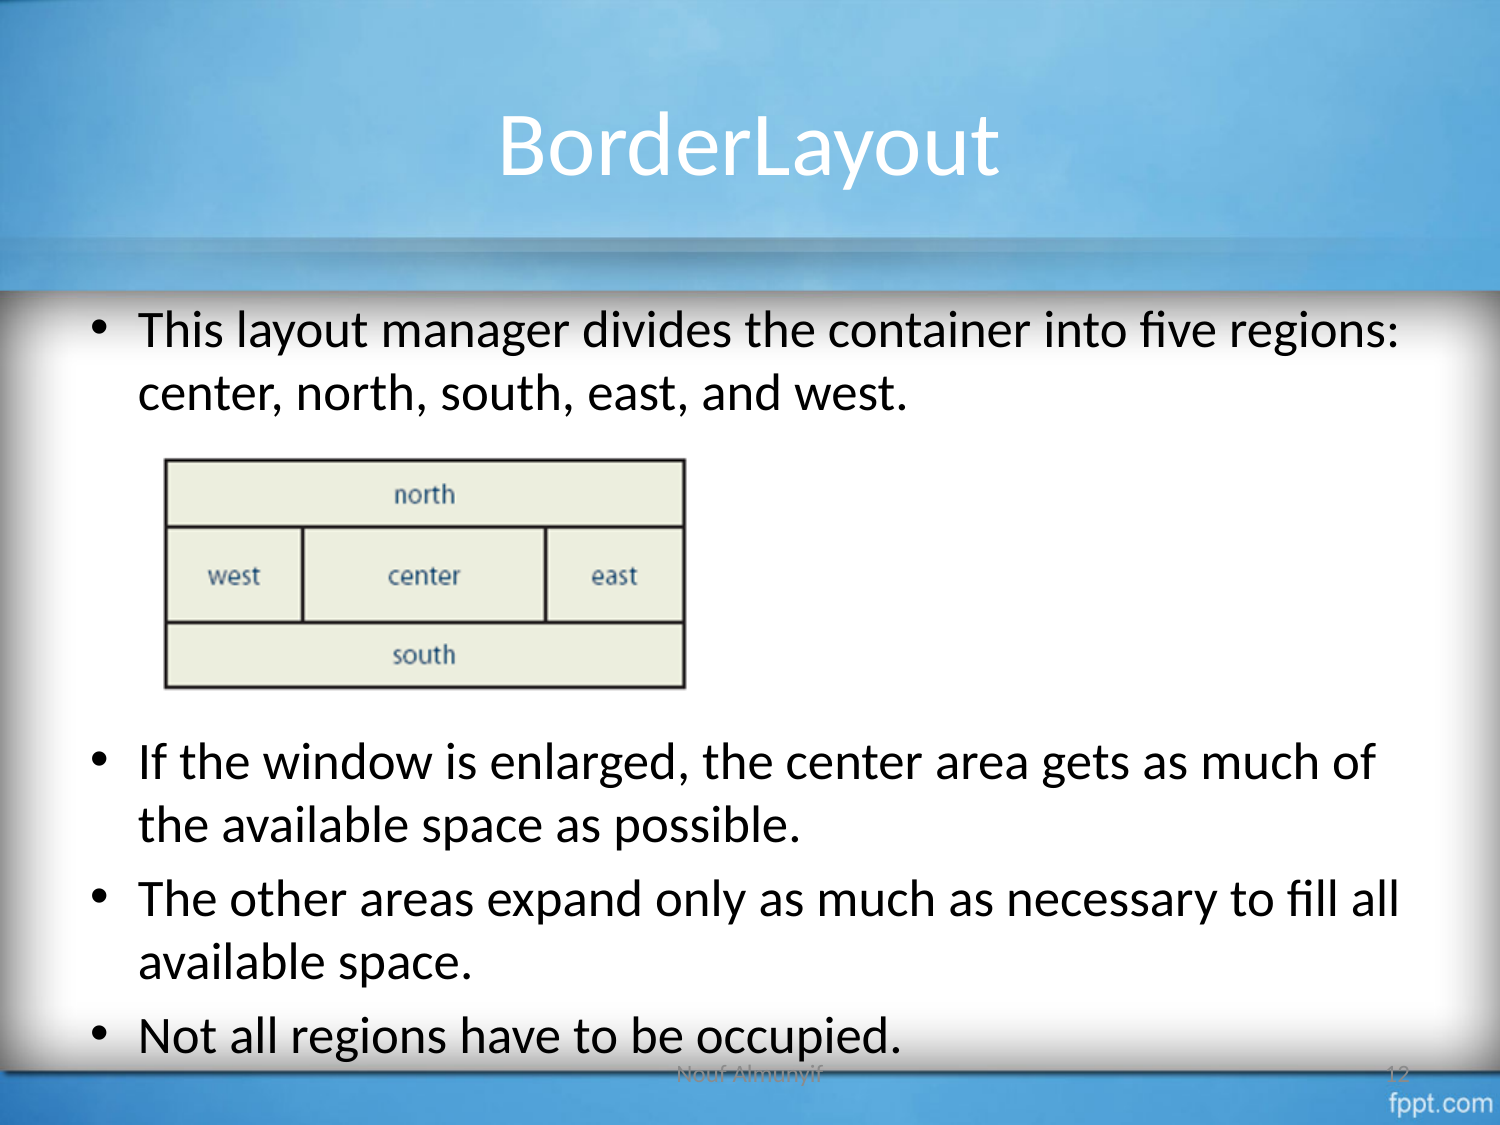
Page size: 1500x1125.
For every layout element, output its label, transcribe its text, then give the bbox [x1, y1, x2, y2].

footer Nouf Almunyif [512, 1042, 988, 1103]
title BorderLayout [75, 45, 1425, 233]
slide_number 12 [1074, 1042, 1425, 1103]
picture [0, 0, 1500, 1125]
list This layout manager divides the container into five regions: center, north, south, east, and west. If the window is enlarged, the center area gets as much of the available space as possible. The other areas expand only as much as necessary to fill all available space. Not all regions have to be occupied. [75, 287, 1425, 1075]
